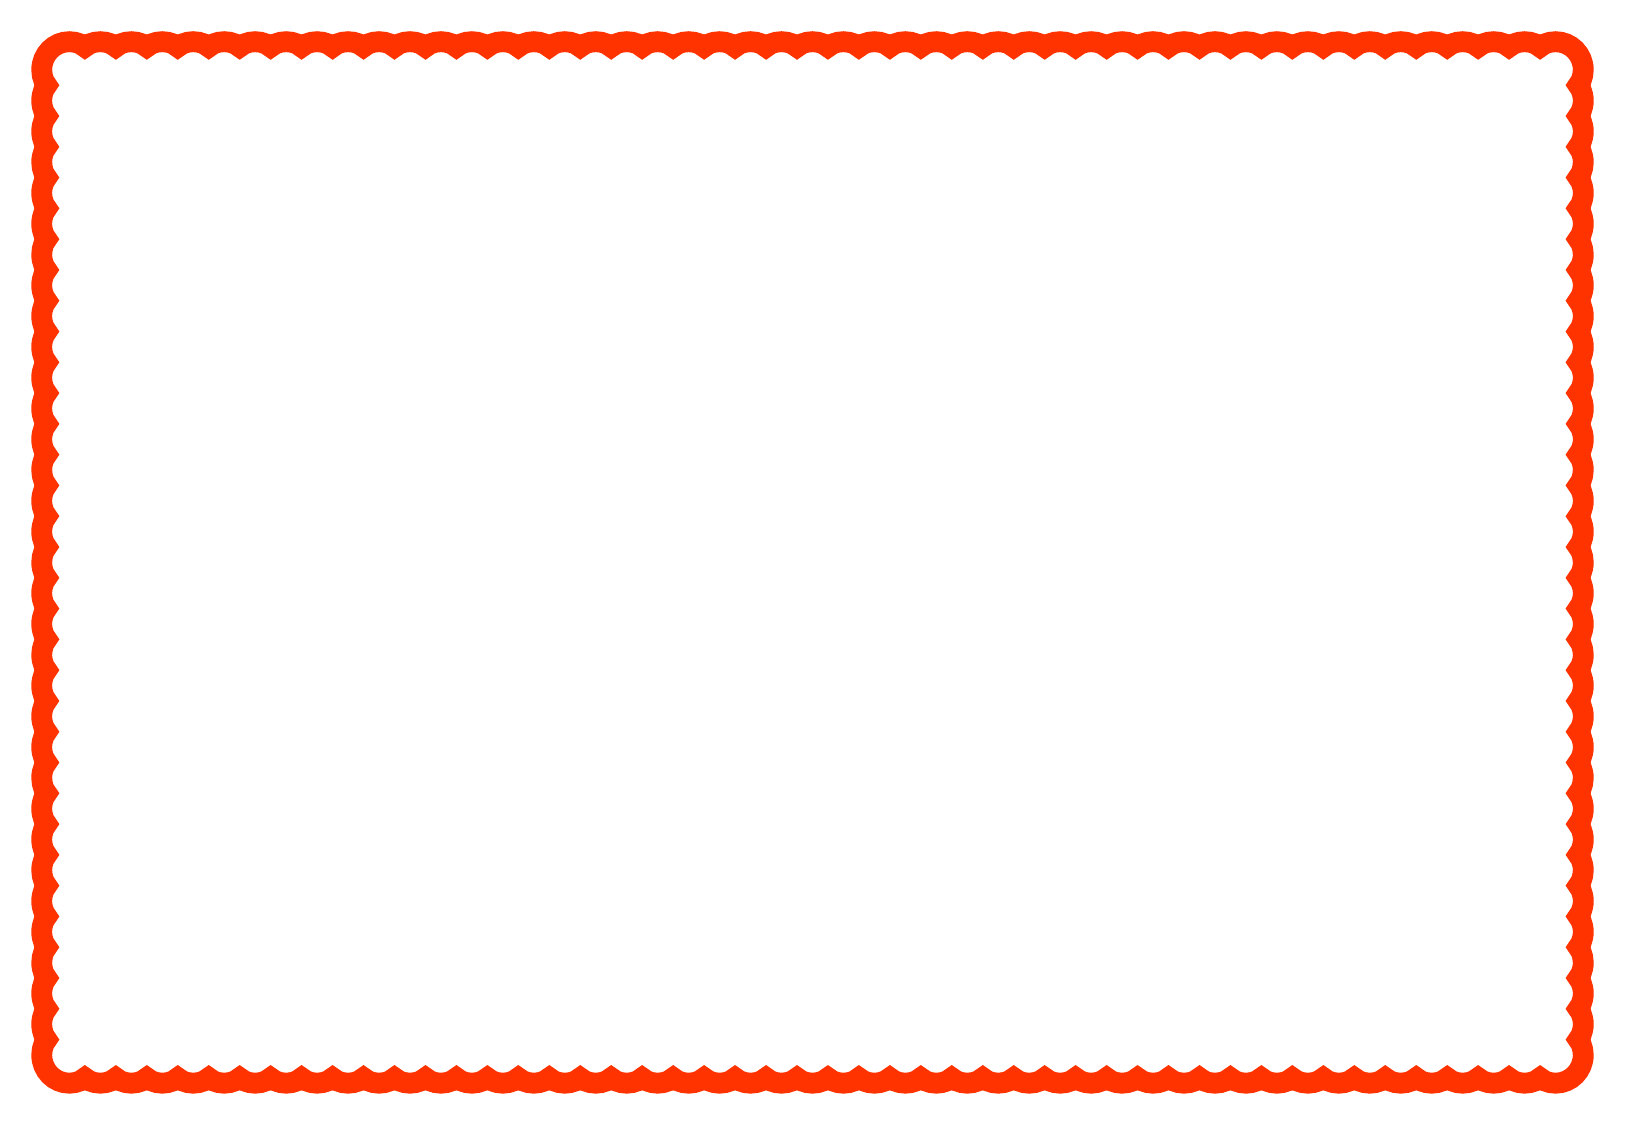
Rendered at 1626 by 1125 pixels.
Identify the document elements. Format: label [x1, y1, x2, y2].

text_box [40, 40, 1585, 1085]
